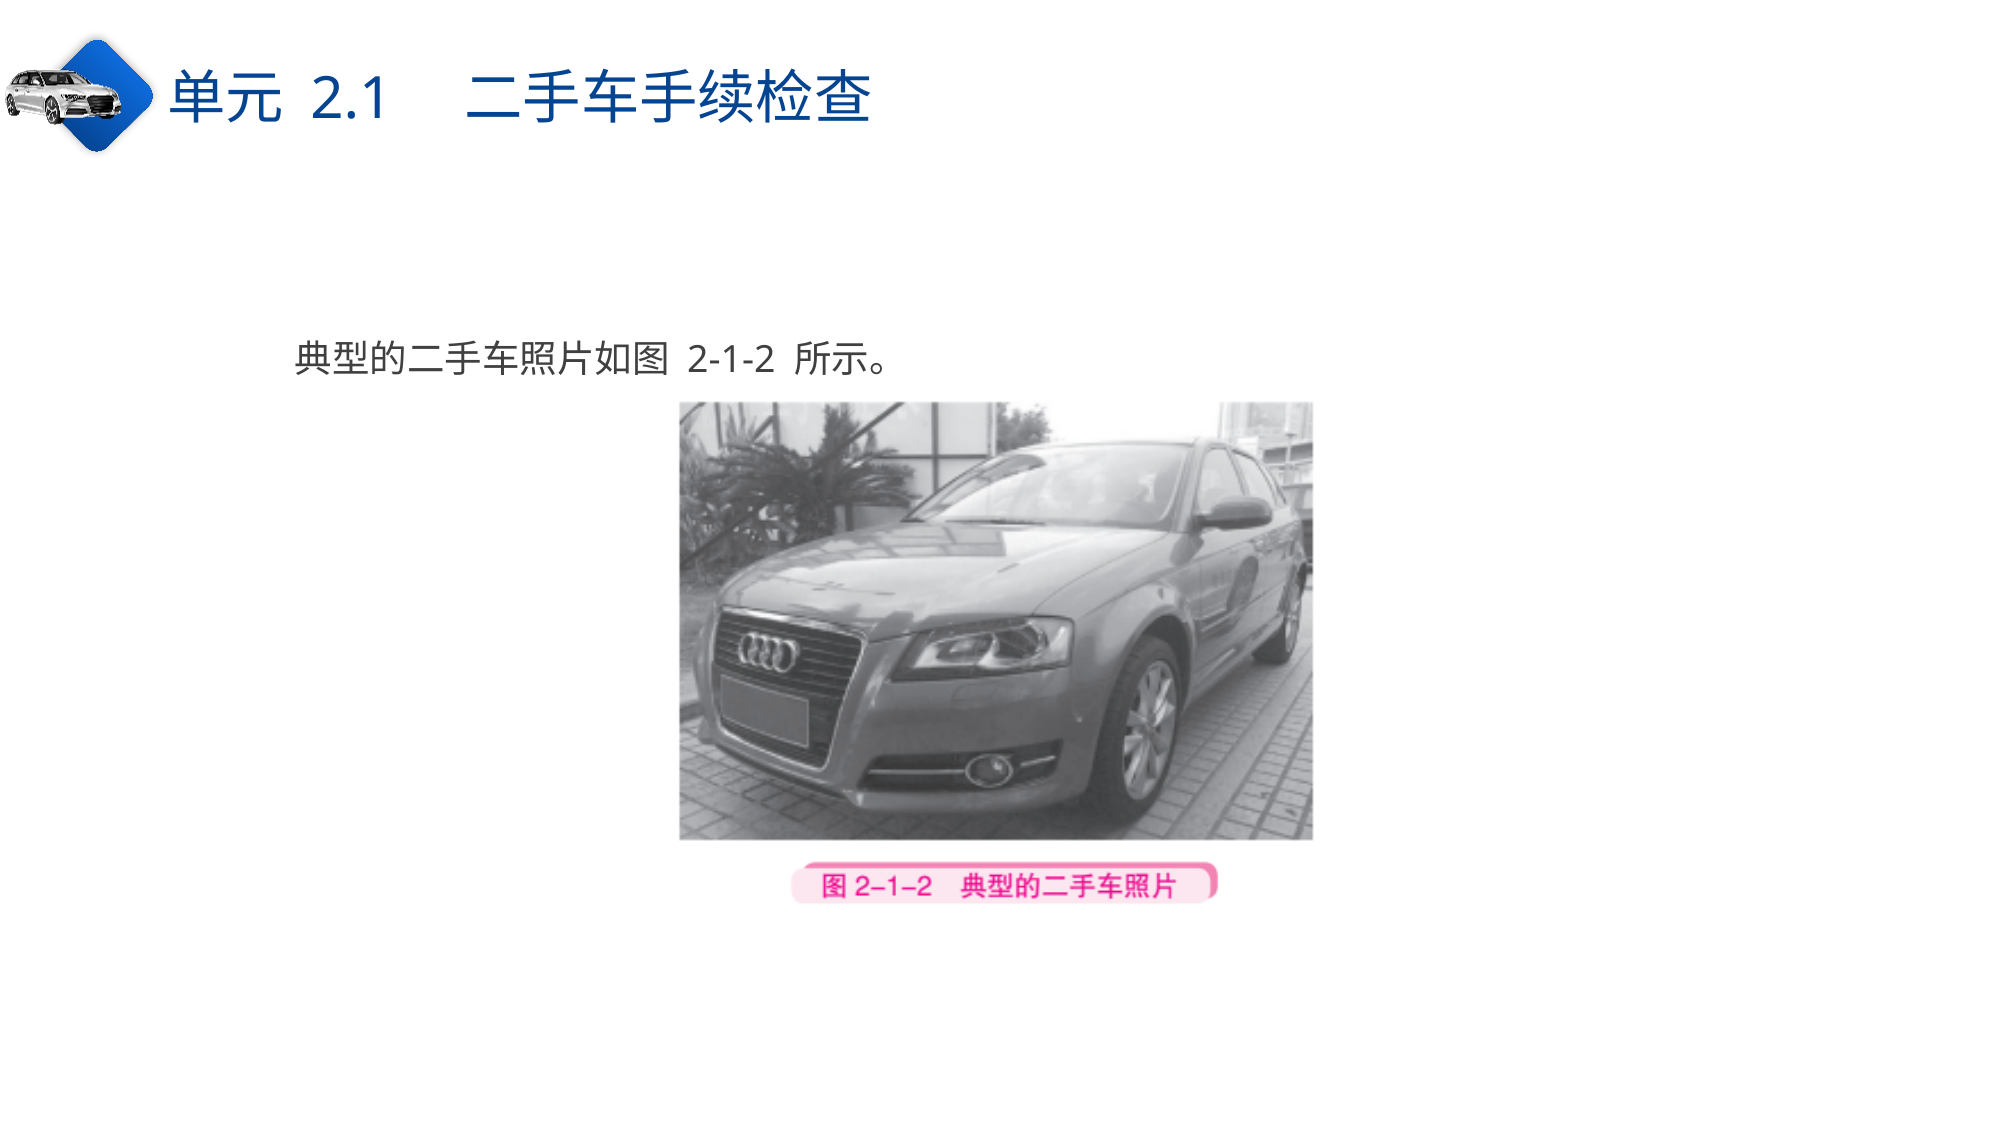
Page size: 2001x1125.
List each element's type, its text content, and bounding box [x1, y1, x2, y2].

text_box 单元 2.1 二手车手续检查 [152, 52, 888, 138]
text_box 典型的二手车照片如图 2-1-2 所示。 [204, 305, 1800, 388]
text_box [662, 380, 1343, 915]
picture [0, 31, 125, 157]
